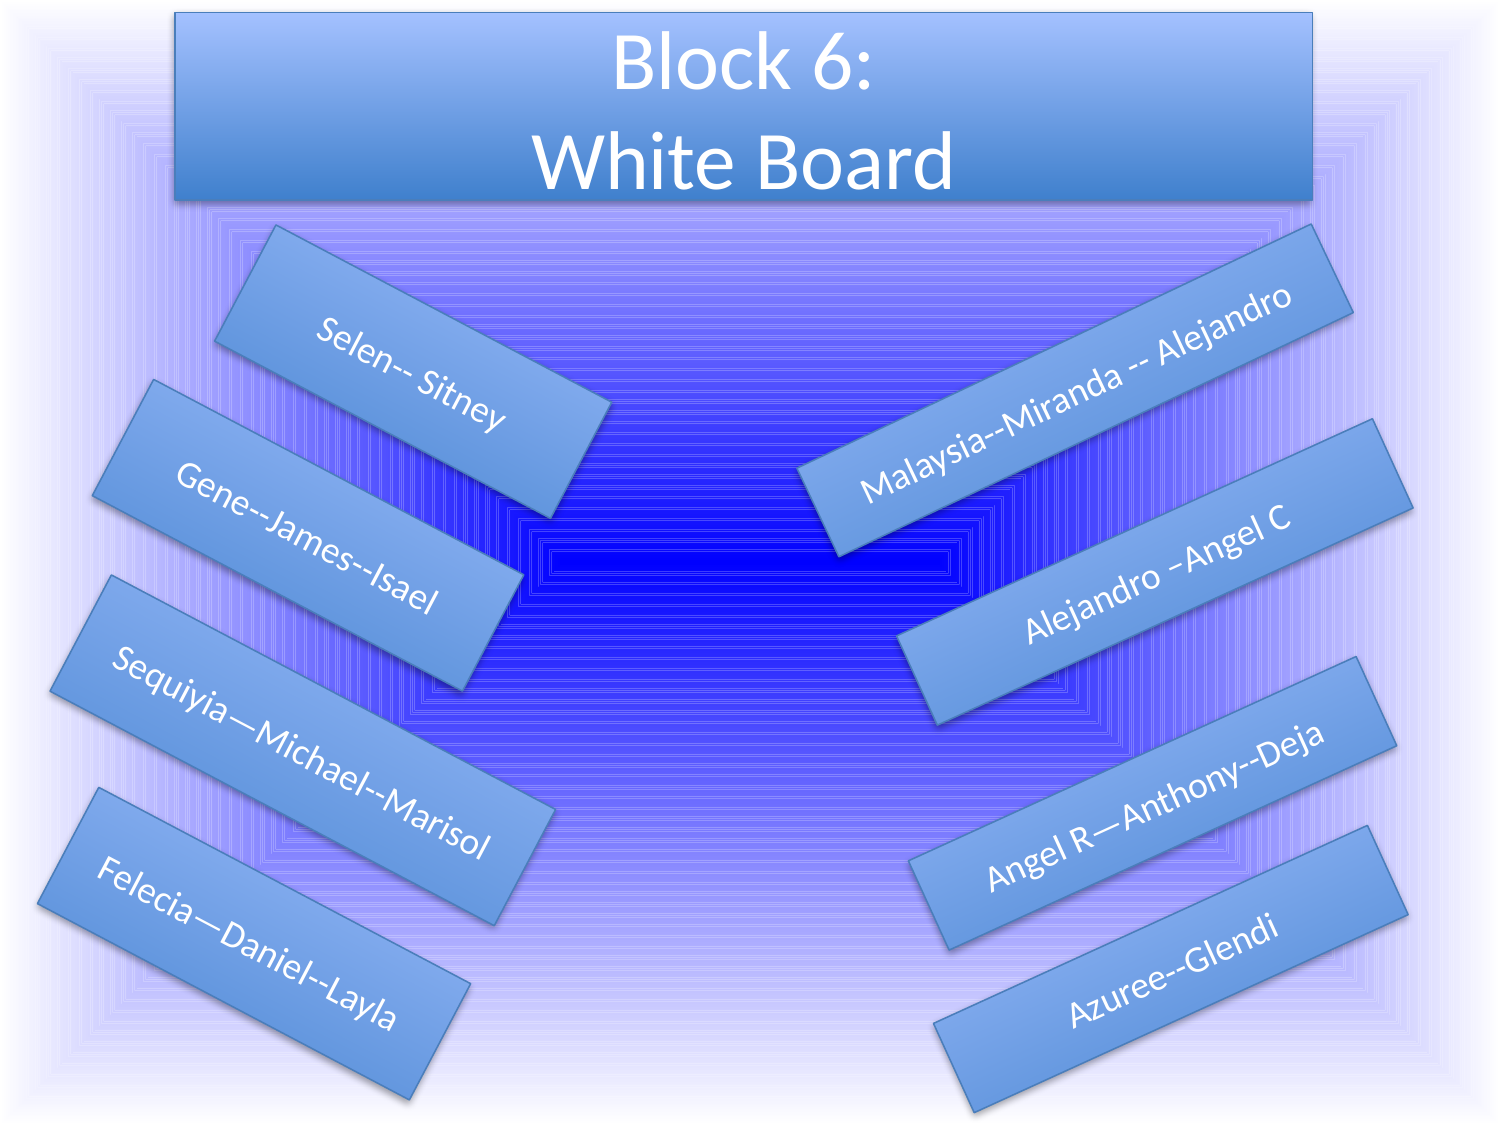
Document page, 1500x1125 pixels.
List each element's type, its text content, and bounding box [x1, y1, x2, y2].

text_box Selen-- Sitney [213, 224, 613, 520]
text_box Azuree--Glendi [932, 824, 1409, 1114]
text_box Alejandro –Angel C [895, 418, 1414, 726]
text_box Malaysia--Miranda -- Alejandro [796, 223, 1354, 558]
text_box Sequiyia—Michael--Marisol [49, 574, 557, 927]
text_box Block 6: White Board [174, 12, 1313, 201]
text_box Gene--James--Isael [91, 378, 525, 692]
text_box Felecia—Daniel--Layla [36, 786, 472, 1101]
text_box Angel R—Anthony--Deja [907, 655, 1398, 951]
